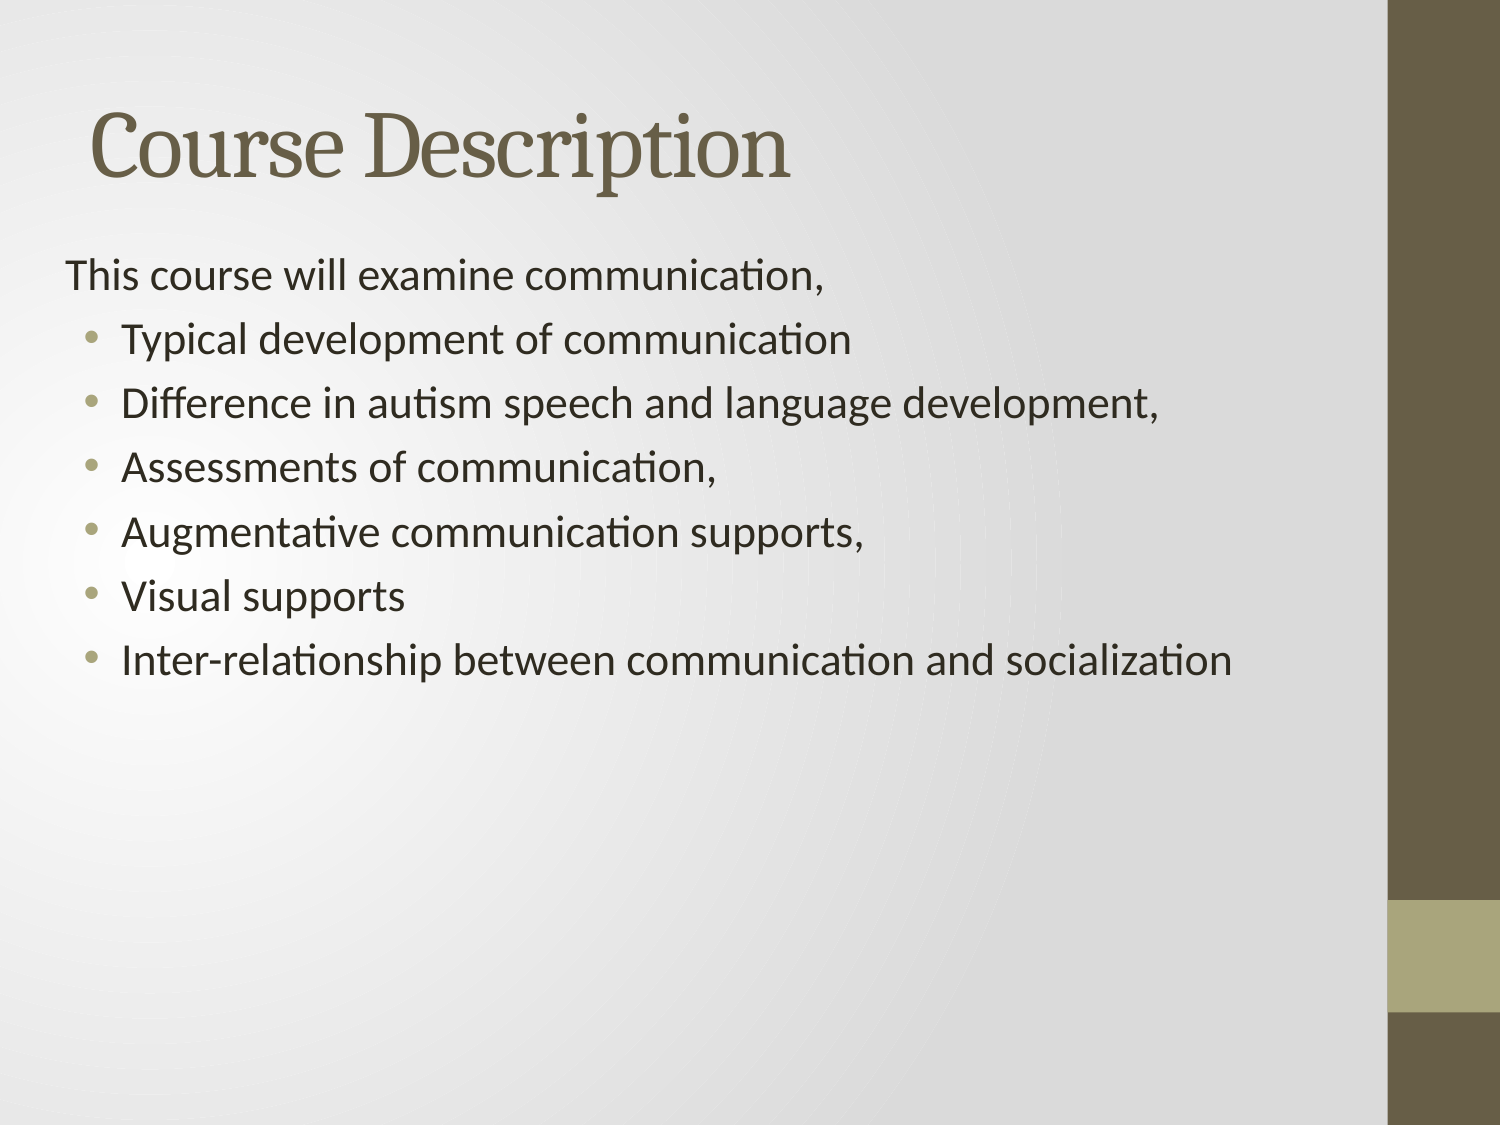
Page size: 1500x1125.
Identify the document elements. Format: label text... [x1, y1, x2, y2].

title Course Description [75, 45, 1325, 233]
list This course will examine communication, Typical development of communication Difference in autism speech and language development, Assessments of communication, Augmentative communication supports, Visual supports Inter-relationship between communication and socialization [50, 237, 1463, 1063]
